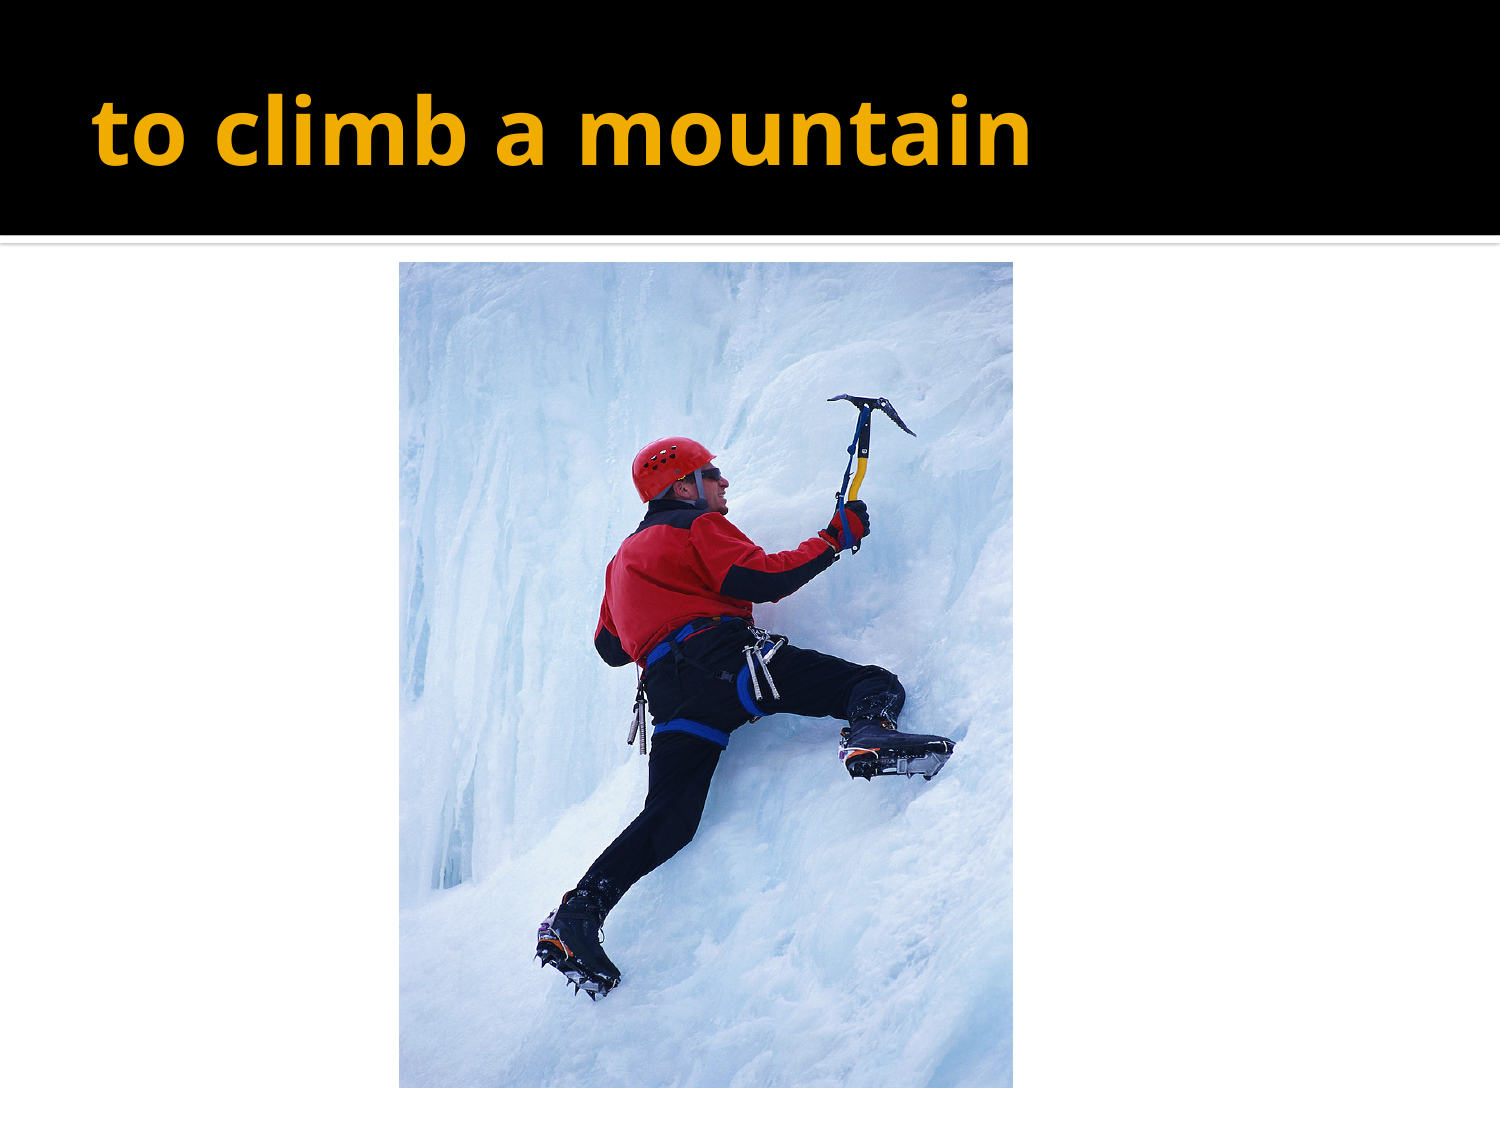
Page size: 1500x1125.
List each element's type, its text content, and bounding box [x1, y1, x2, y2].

picture [399, 262, 1013, 1088]
title to climb a mountain [75, 25, 1425, 231]
